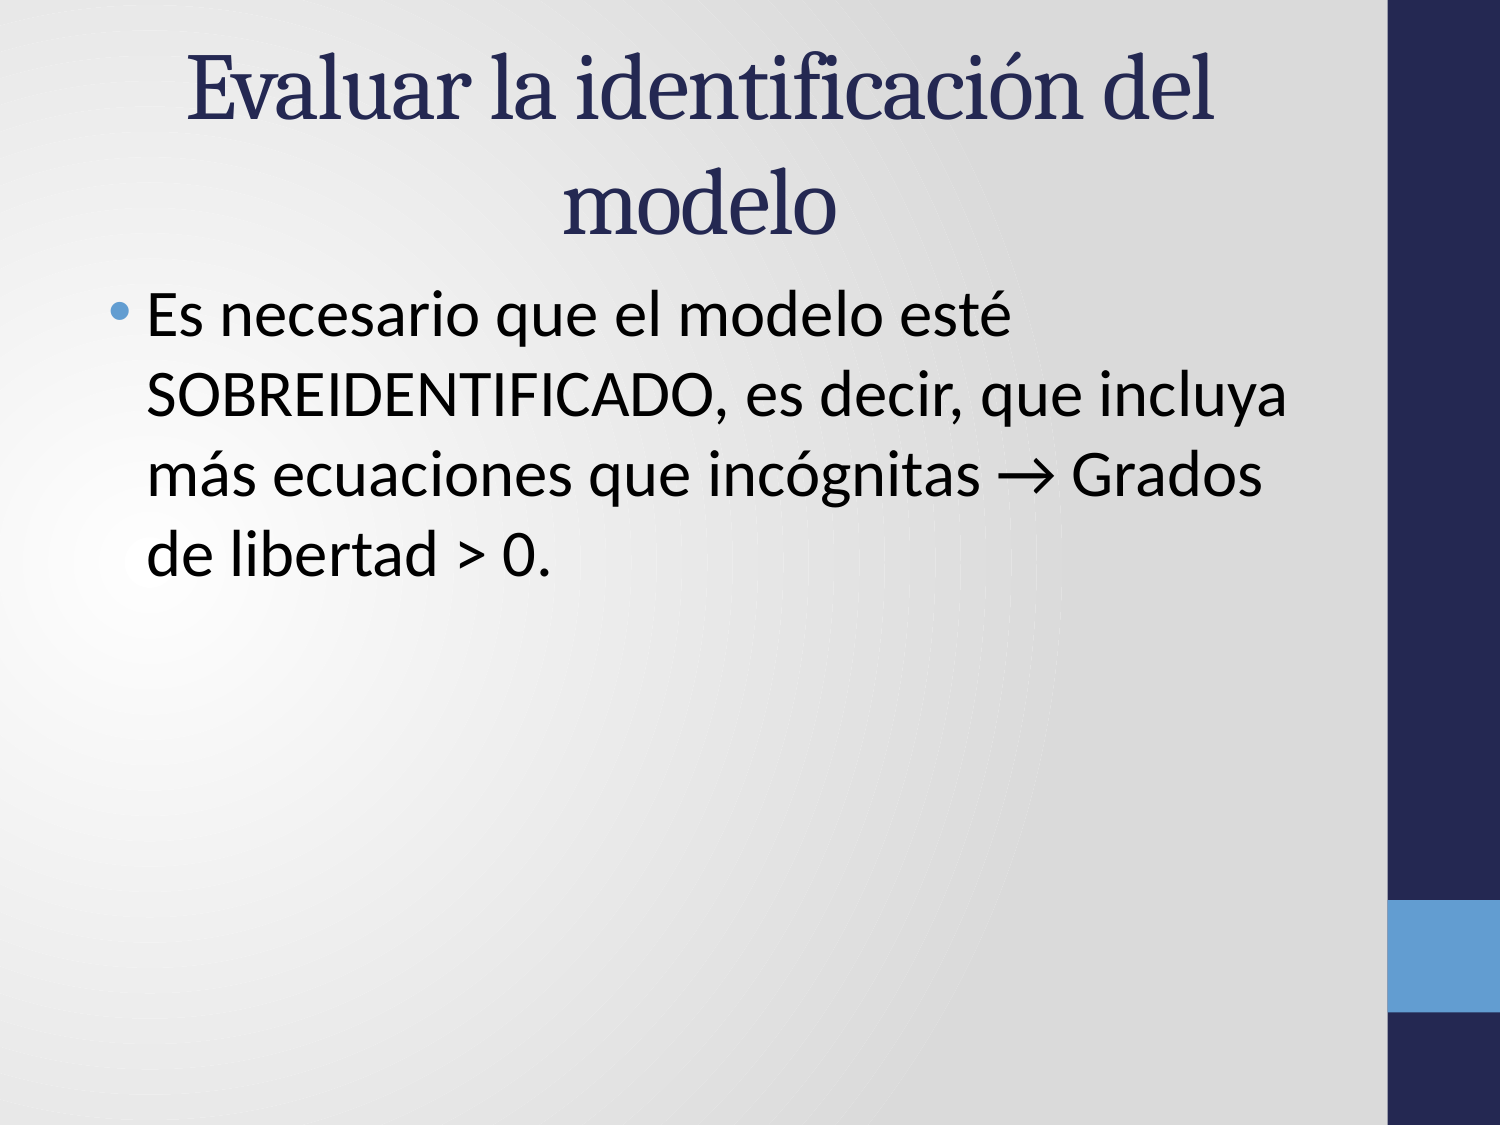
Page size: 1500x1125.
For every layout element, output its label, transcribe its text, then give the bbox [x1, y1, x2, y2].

list Es necesario que el modelo esté SOBREIDENTIFICADO, es decir, que incluya más ecuaciones que incógnitas → Grados de libertad > 0. [75, 262, 1325, 1050]
title Evaluar la identificación del modelo [75, 45, 1325, 233]
